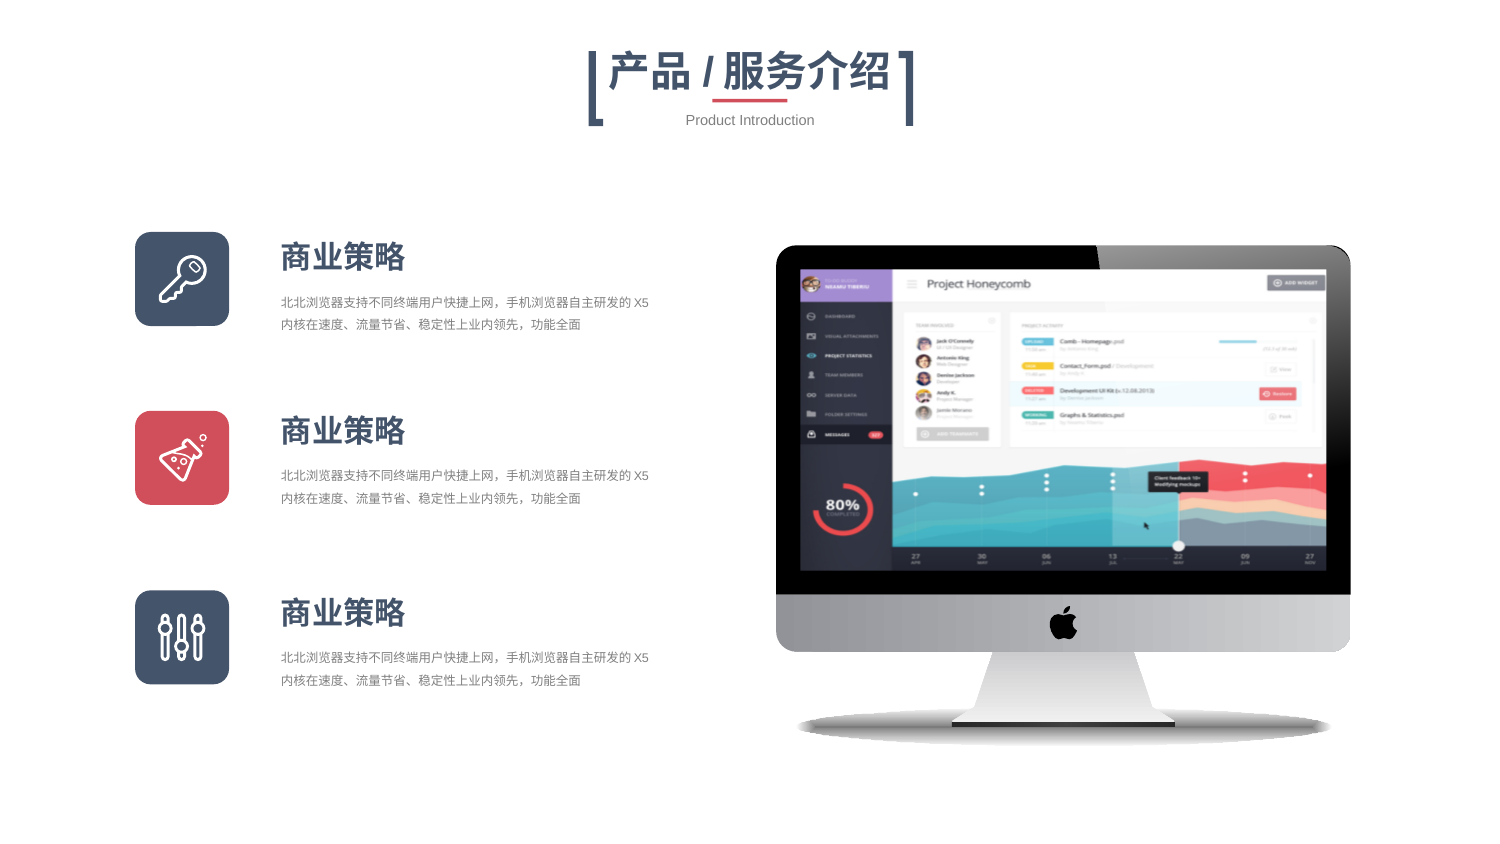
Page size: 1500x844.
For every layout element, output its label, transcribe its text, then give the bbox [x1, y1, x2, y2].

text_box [158, 433, 208, 482]
text_box 北北浏览器支持不同终端用户快捷上网，手机浏览器自主研发的X5内核在速度、流量节省、稳定性上业内领先，功能全面 [266, 635, 679, 695]
text_box [132, 408, 232, 507]
text_box [132, 588, 232, 687]
text_box 北北浏览器支持不同终端用户快捷上网，手机浏览器自主研发的X5内核在速度、流量节省、稳定性上业内领先，功能全面 [266, 279, 679, 340]
text_box [132, 229, 232, 329]
text_box 商业策略 [266, 230, 499, 279]
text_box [588, 50, 914, 127]
text_box Product Introduction [575, 94, 925, 136]
text_box 商业策略 [266, 585, 499, 635]
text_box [157, 613, 206, 662]
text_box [775, 245, 1351, 747]
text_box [158, 254, 208, 304]
text_box 北北浏览器支持不同终端用户快捷上网，手机浏览器自主研发的X5内核在速度、流量节省、稳定性上业内领先，功能全面 [266, 453, 679, 513]
text_box 商业策略 [266, 403, 499, 453]
text_box 产品/服务介绍 [575, 37, 925, 94]
